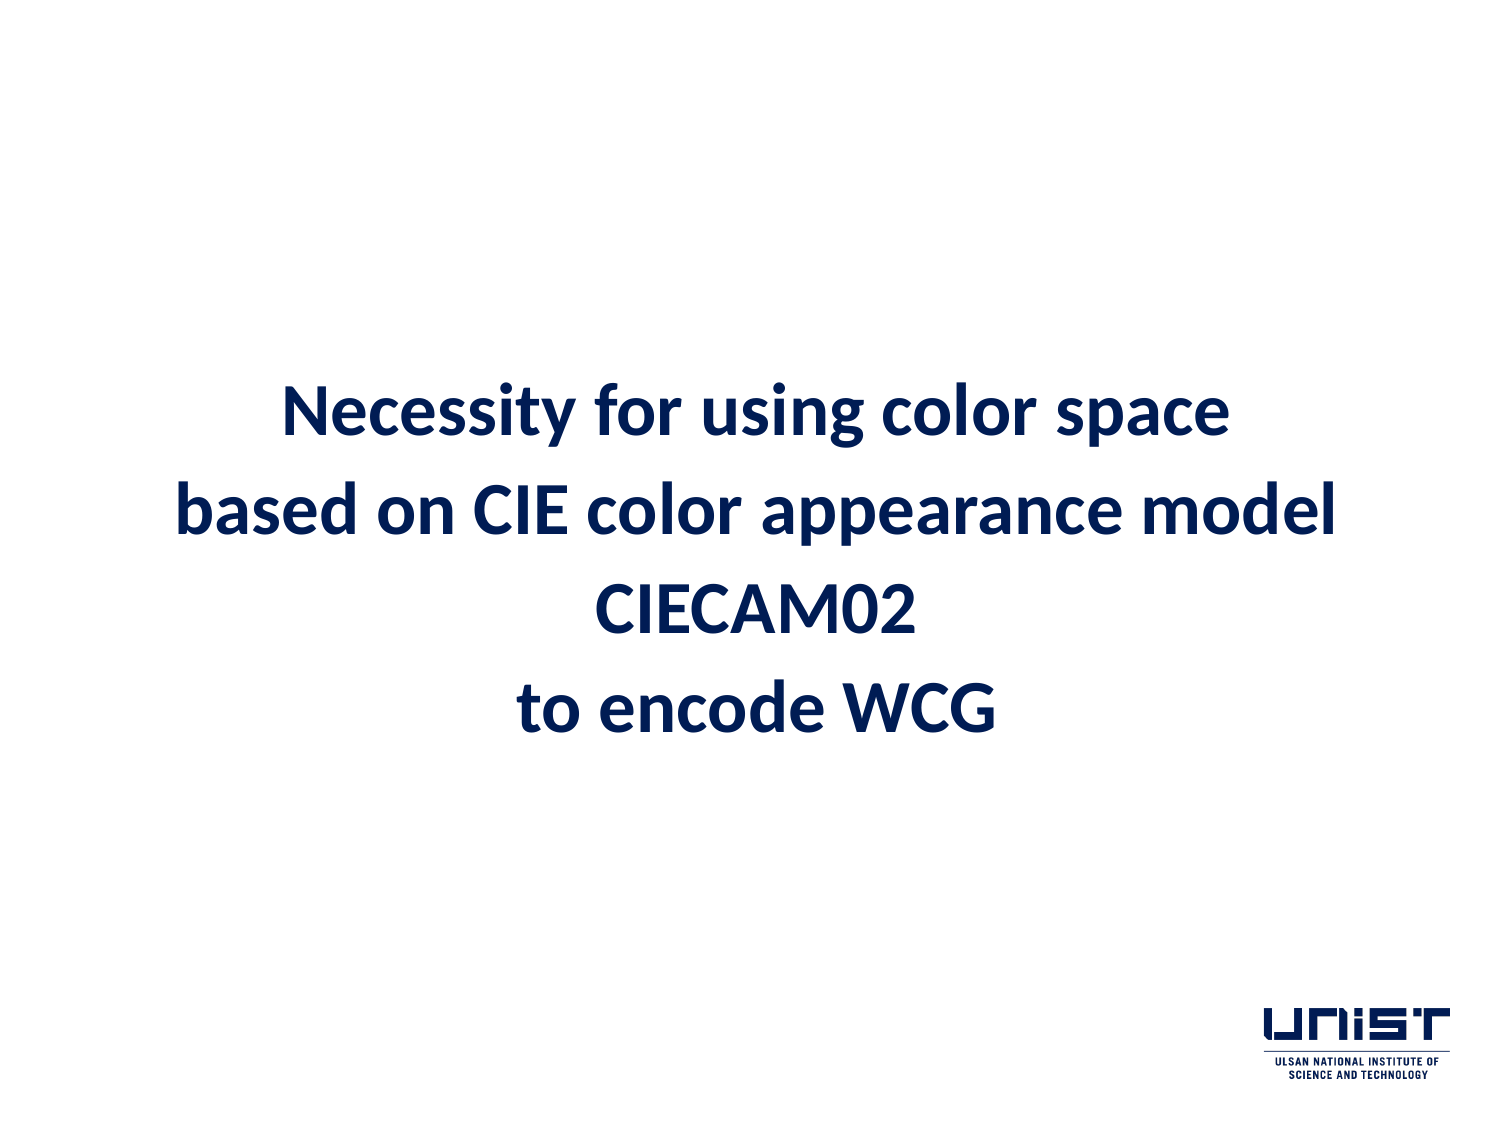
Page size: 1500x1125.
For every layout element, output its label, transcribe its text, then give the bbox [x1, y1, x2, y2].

picture [1261, 1003, 1454, 1082]
title Necessity for using color space based on CIE color appearance model CIECAM02 to encode WCG [145, 326, 1368, 774]
